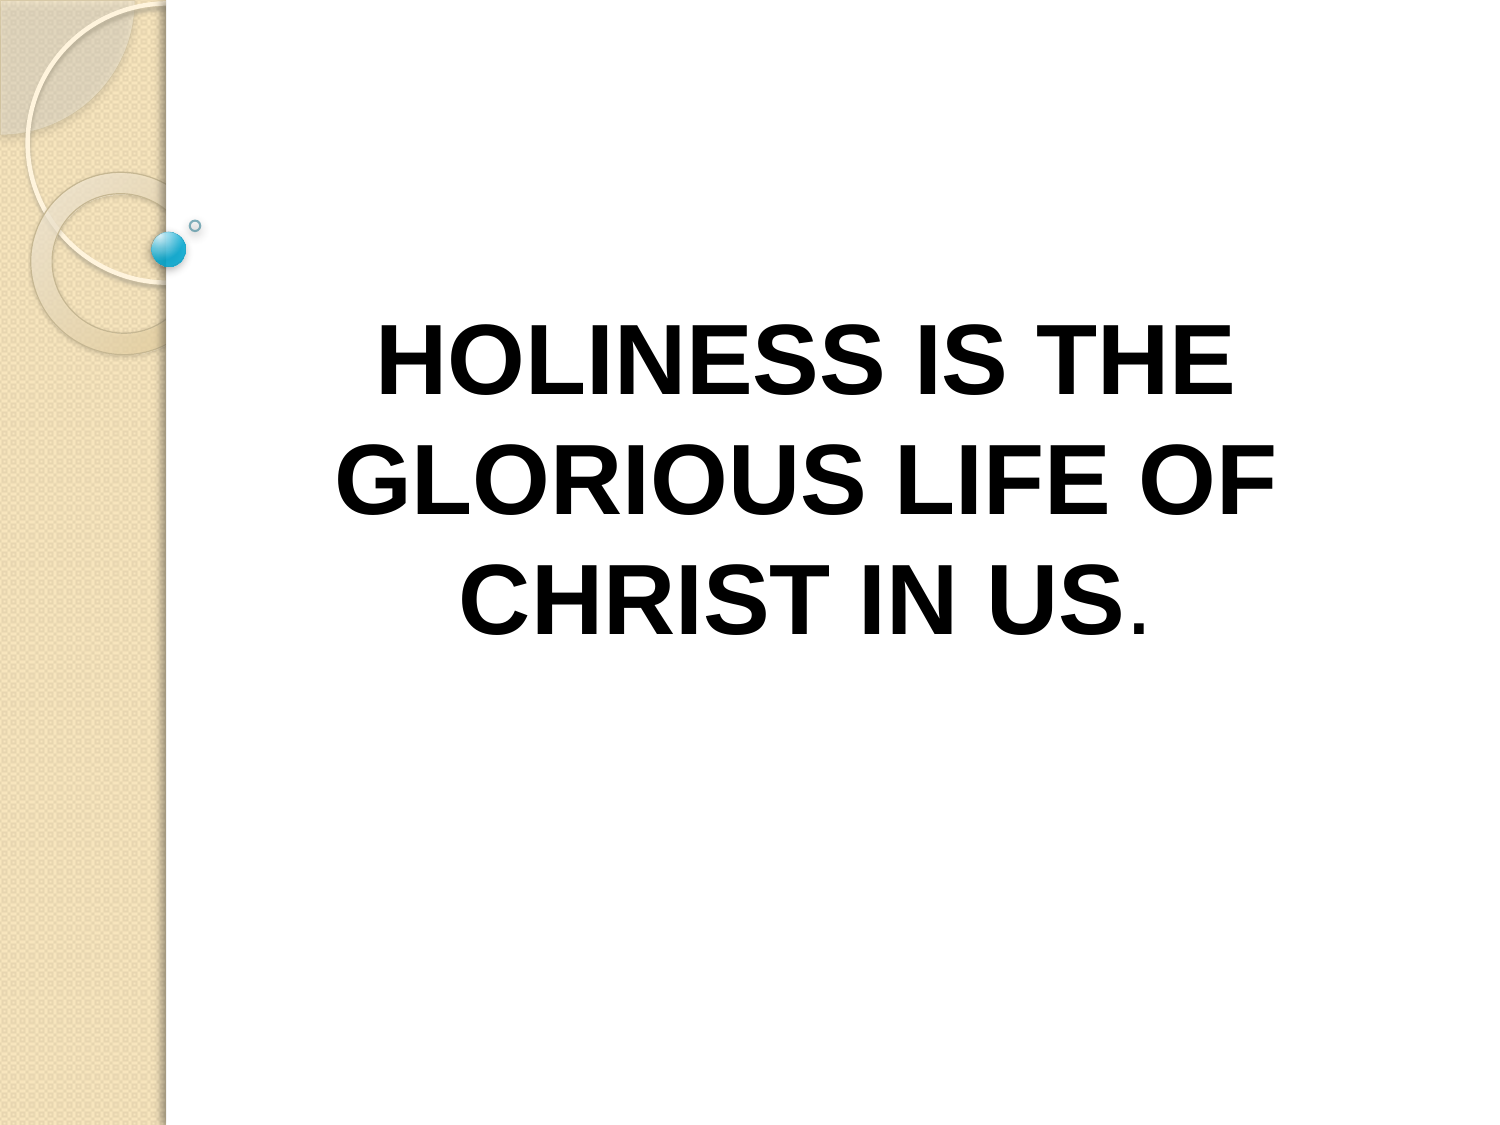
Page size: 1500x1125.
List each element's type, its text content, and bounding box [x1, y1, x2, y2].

text_box HOLINESS IS THE GLORIOUS LIFE OF CHRIST IN US. [300, 287, 1313, 663]
